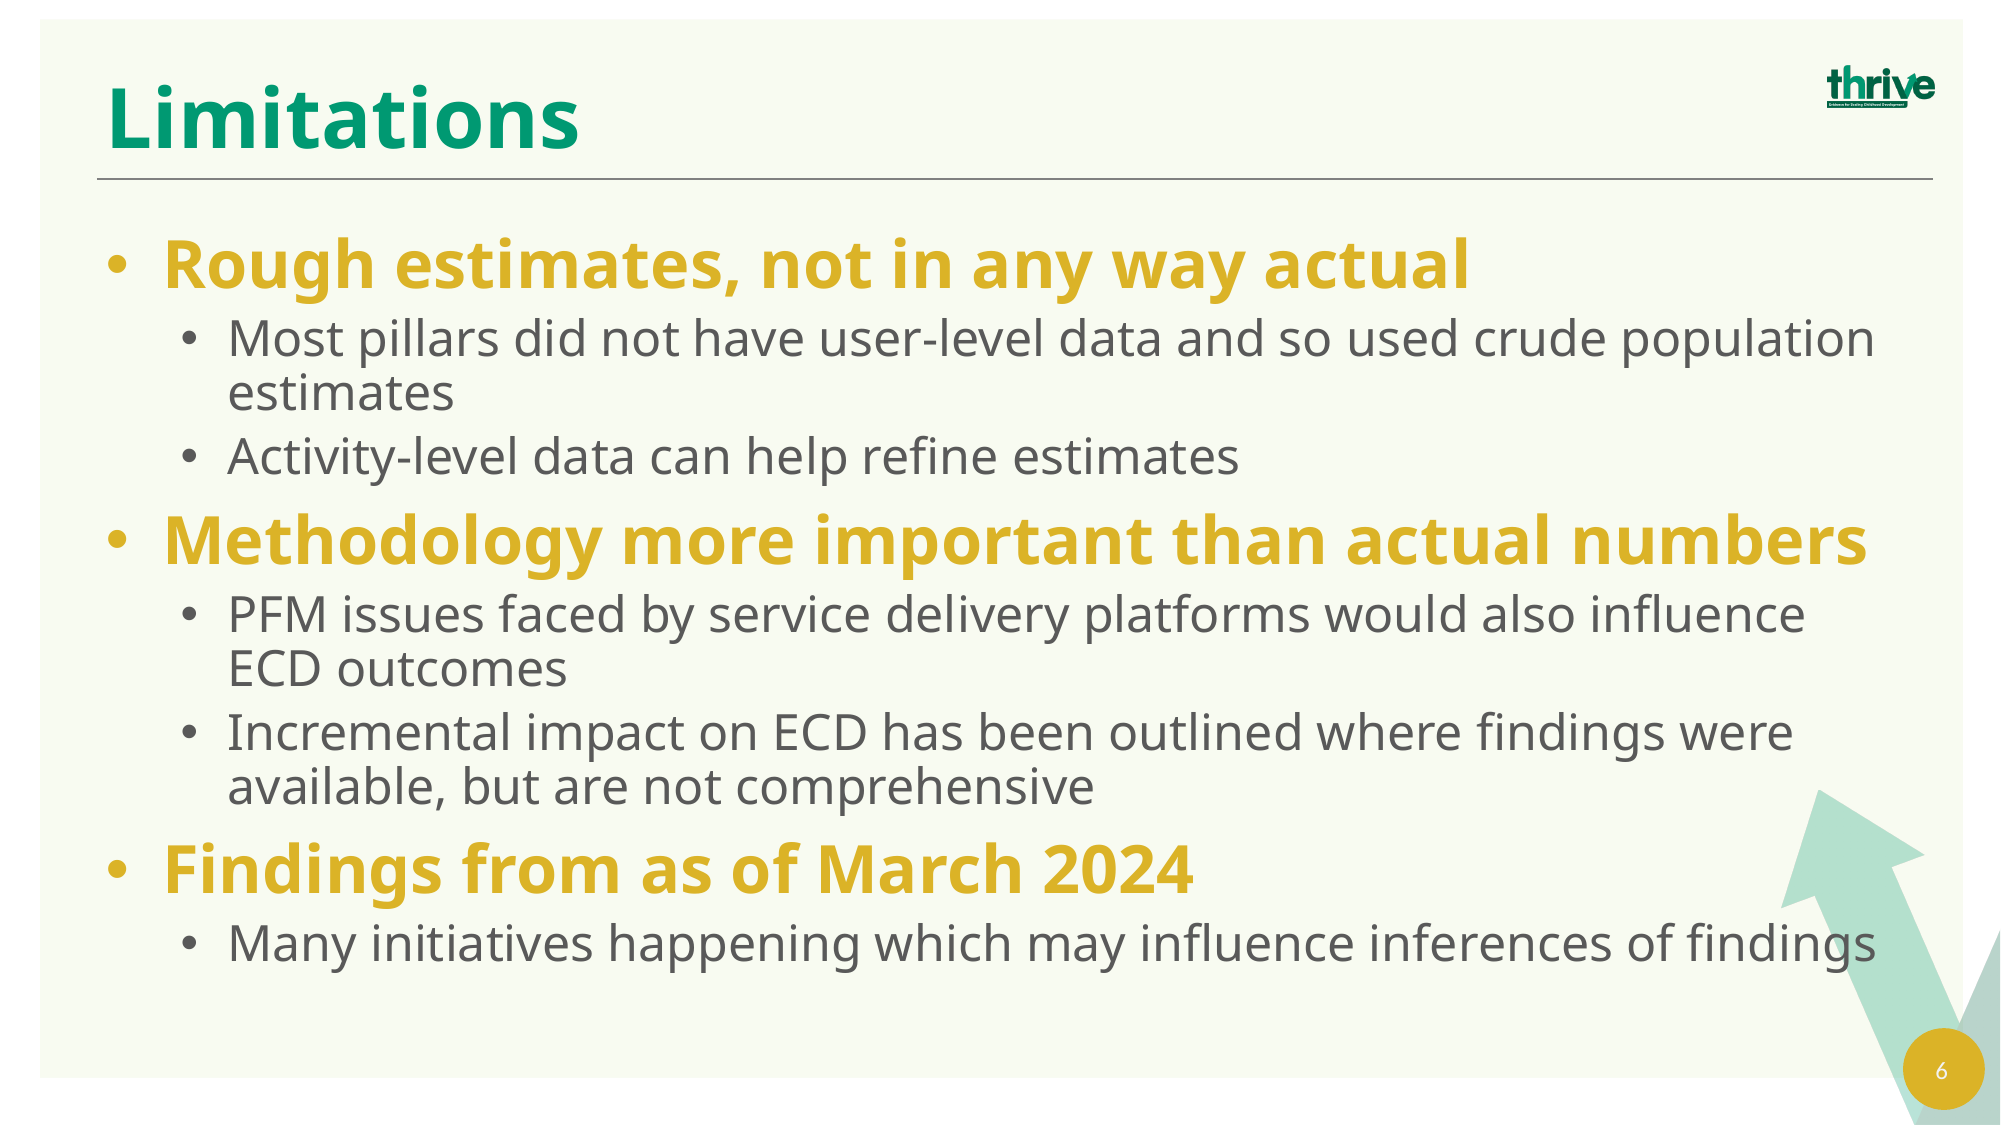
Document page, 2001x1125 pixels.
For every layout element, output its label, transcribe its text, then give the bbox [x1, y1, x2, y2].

list Rough estimates, not in any way actual Most pillars did not have user-level data and so used crude population estimates Activity-level data can help refine estimates Methodology more important than actual numbers PFM issues faced by service delivery platforms would also influence ECD outcomes Incremental impact on ECD has been outlined where findings were available, but are not comprehensive Findings from as of March 2024 Many initiatives happening which may influence inferences of findings [90, 223, 1910, 1068]
list Limitations [90, 68, 1634, 179]
picture [40, 19, 2001, 1125]
